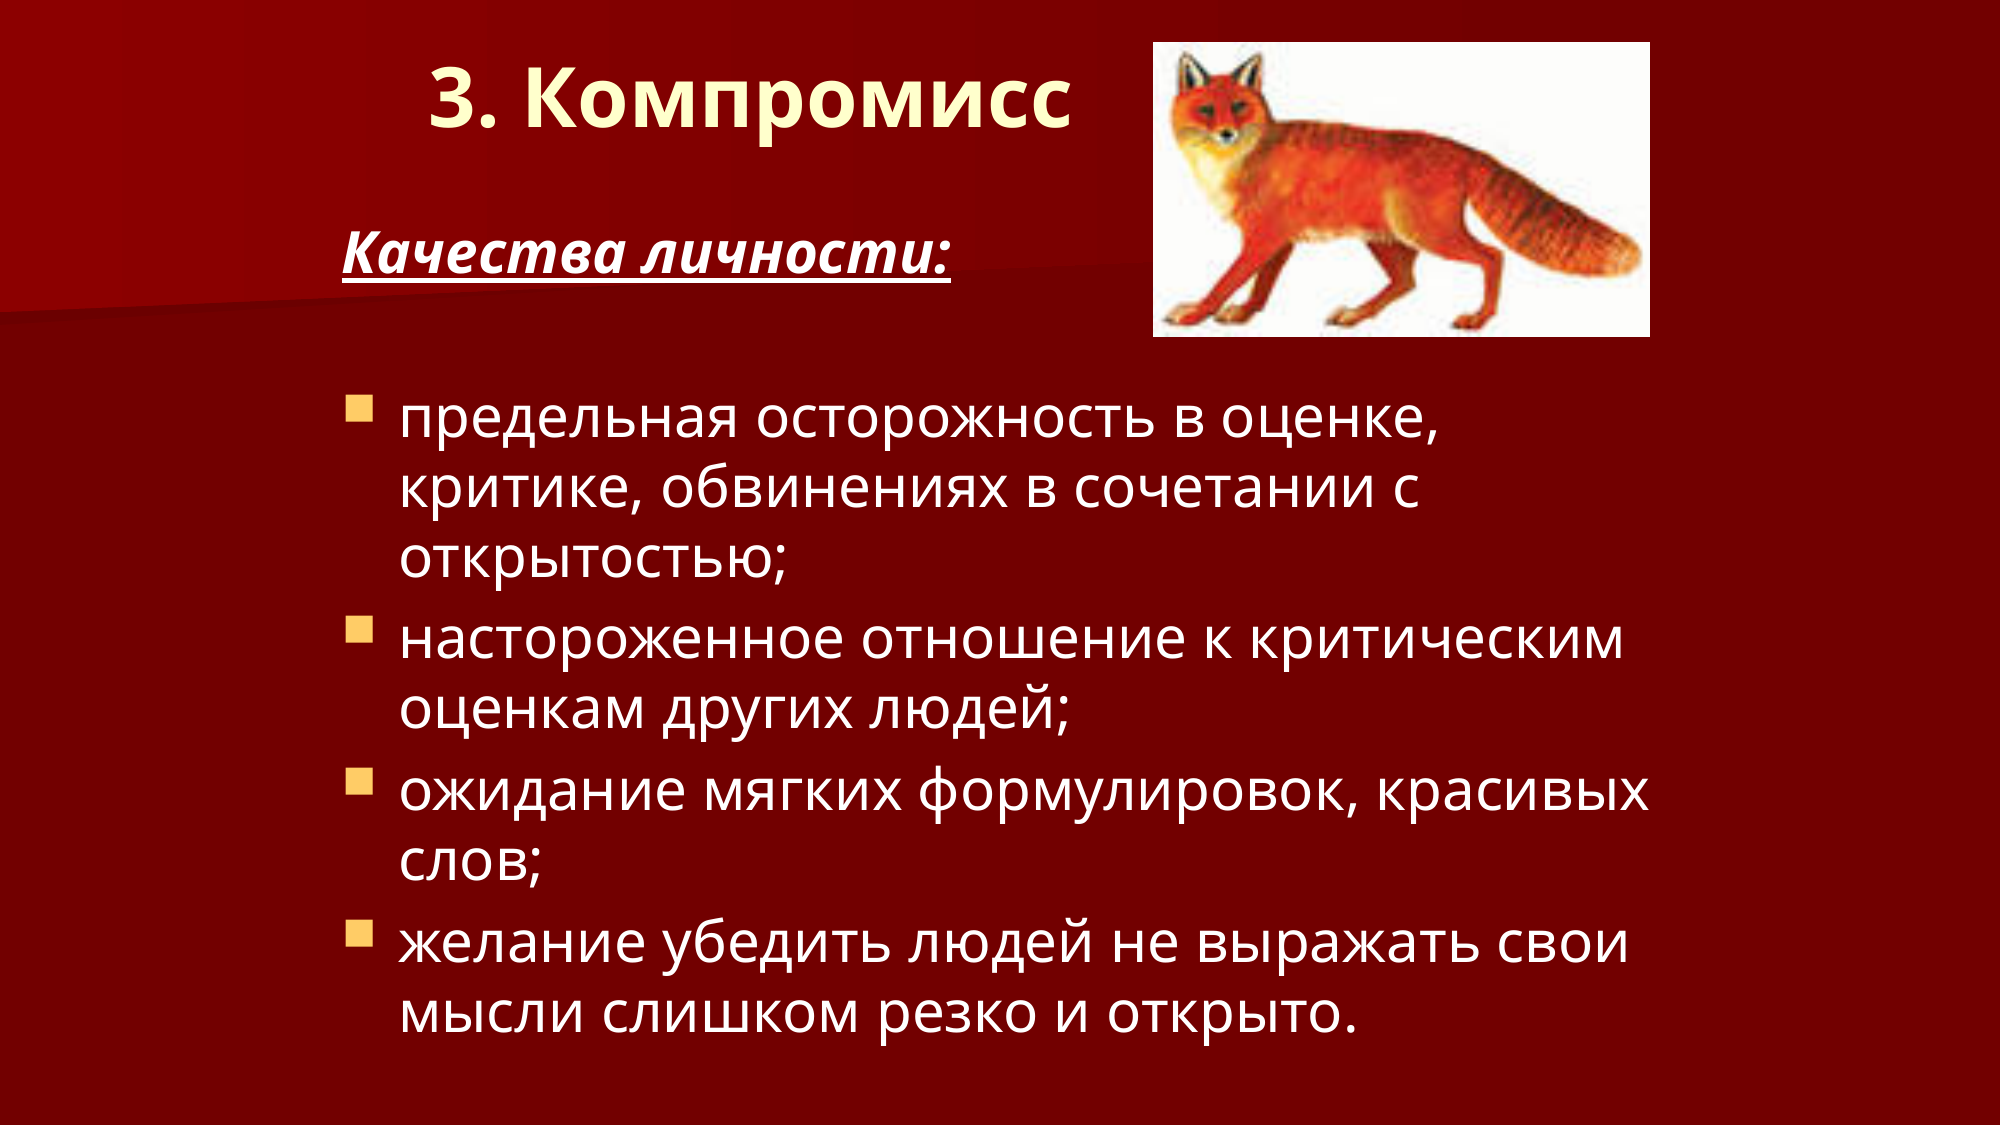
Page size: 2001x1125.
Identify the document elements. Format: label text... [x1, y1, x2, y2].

title 3. Компромисс [326, 0, 1678, 188]
picture [1153, 42, 1650, 338]
list Качества личности: предельная осторожность в оценке, критике, обвинениях в сочетании с открытостью; настороженное отношение к критическим оценкам других людей; ожидание мягких формулировок, красивых слов; желание убедить людей не выражать свои мысли слишком резко и открыто. [326, 207, 1676, 1005]
